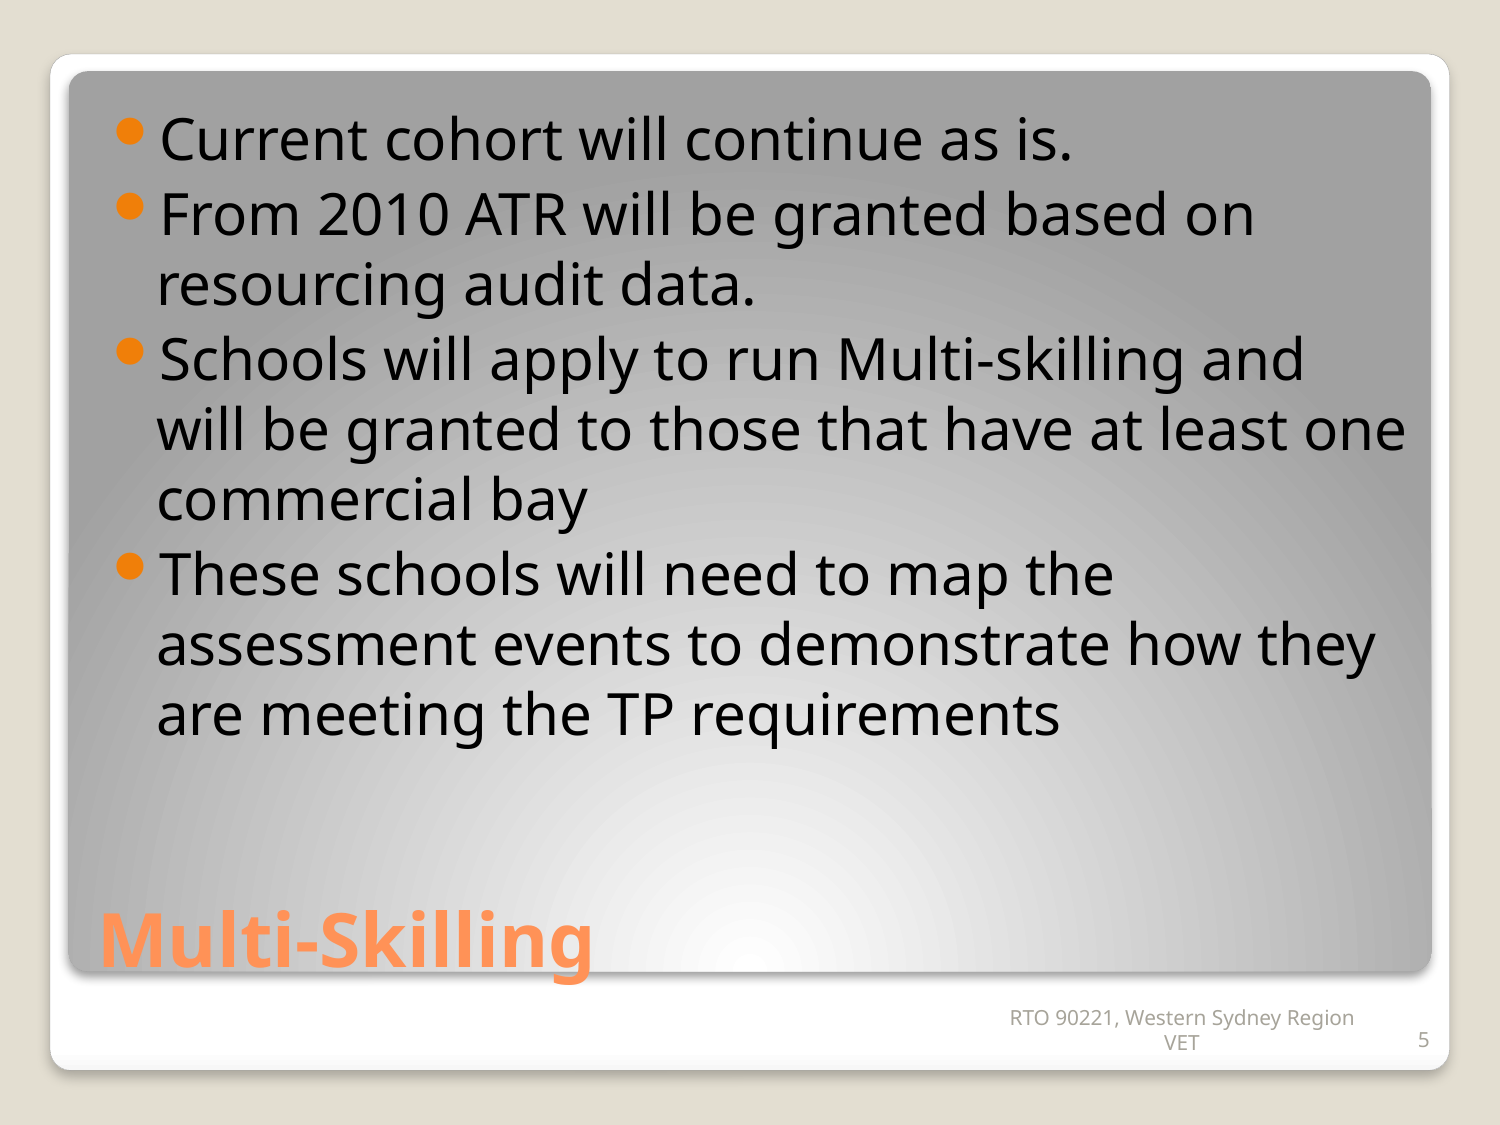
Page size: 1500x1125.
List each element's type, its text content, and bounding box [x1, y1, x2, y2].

list Current cohort will continue as is. From 2010 ATR will be granted based on resourcing audit data. Schools will apply to run Multi-skilling and will be granted to those that have at least one commercial bay These schools will need to map the assessment events to demonstrate how they are meeting the TP requirements [82, 86, 1425, 774]
slide_number 5 [1369, 1002, 1445, 1063]
title Multi-Skilling [82, 817, 1425, 990]
footer RTO 90221, Western Sydney Region VET [994, 1002, 1369, 1063]
